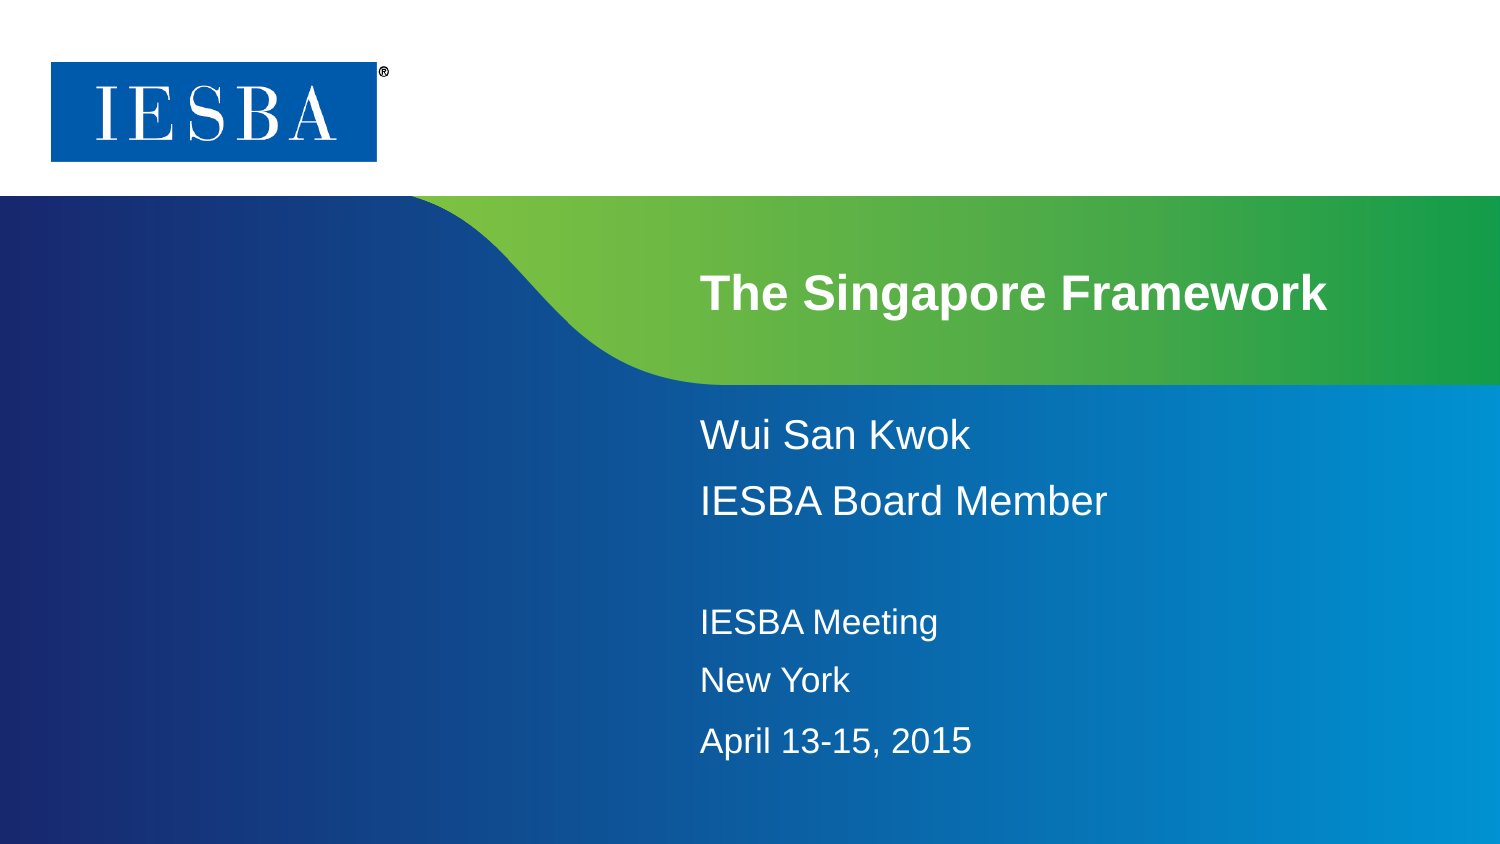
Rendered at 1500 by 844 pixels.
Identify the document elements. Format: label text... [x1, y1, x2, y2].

title The Singapore Framework [699, 229, 1463, 352]
picture [412, 196, 1500, 385]
picture [51, 62, 389, 162]
subtitle Wui San Kwok IESBA Board Member IESBA Meeting New York April 13-15, 2015 [699, 407, 1363, 785]
